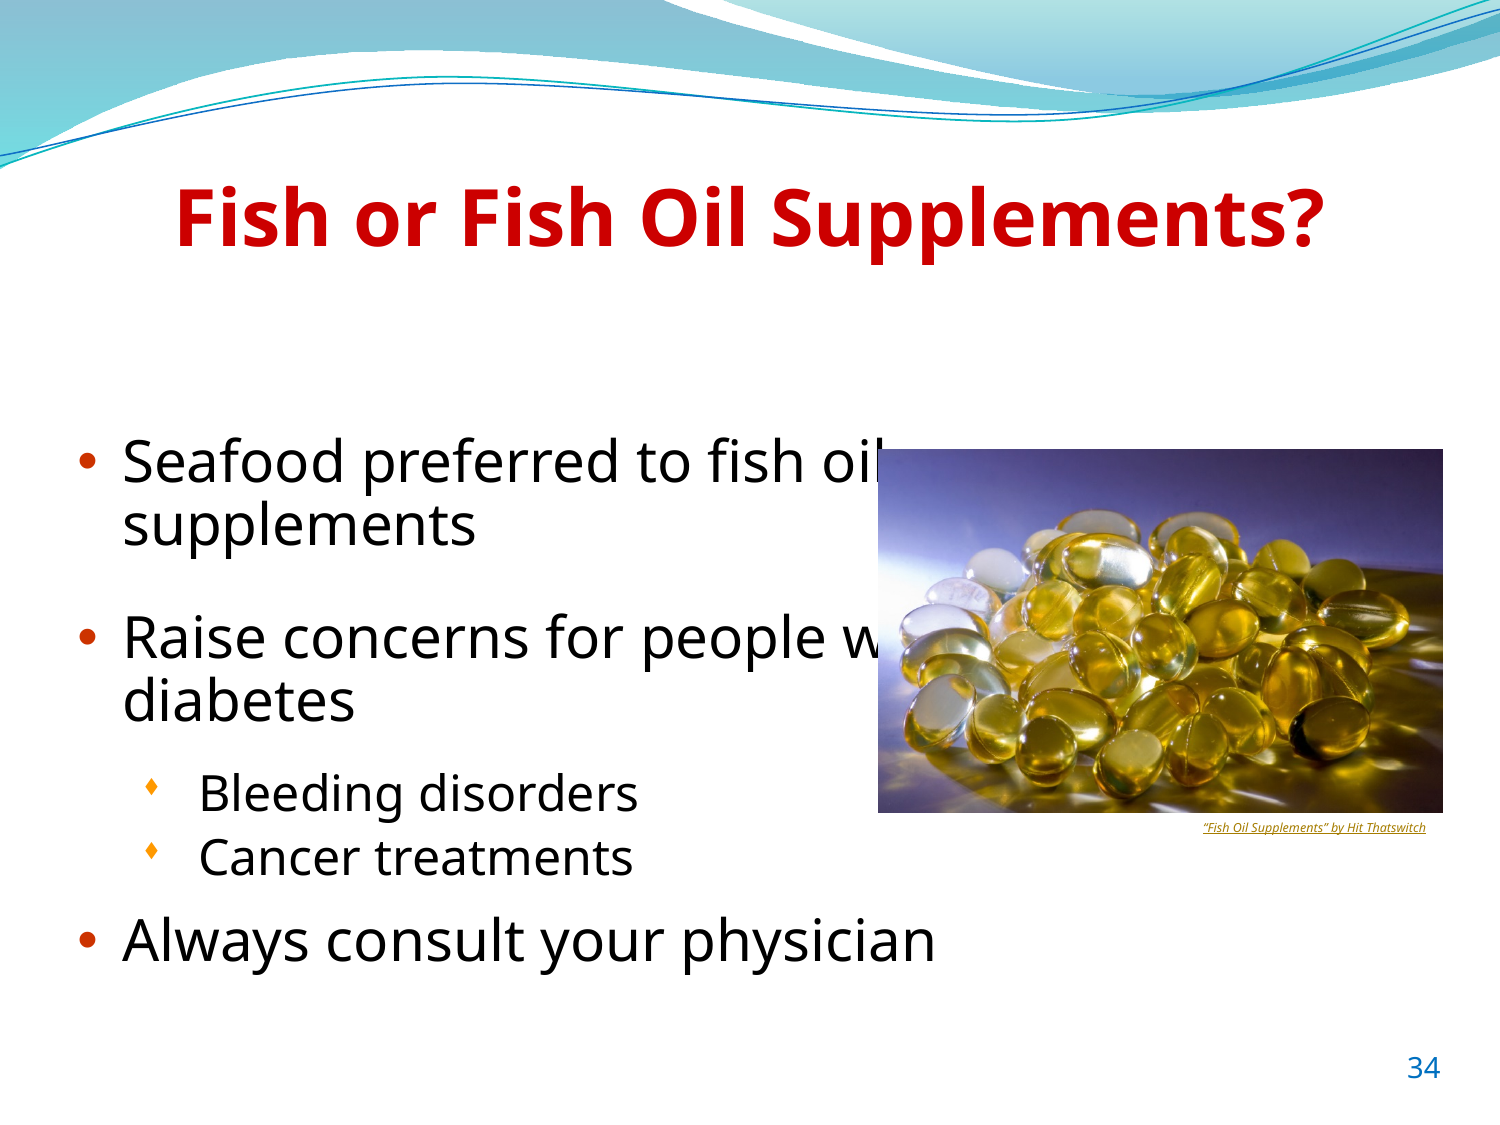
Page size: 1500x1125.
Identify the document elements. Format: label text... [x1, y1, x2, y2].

text_box “Fish Oil Supplements” by Hit Thatswitch [1171, 823, 1441, 845]
title Fish or Fish Oil Supplements? [0, 0, 1500, 263]
list Seafood preferred to fish oil supplements Raise concerns for people with diabetes Bleeding disorders Cancer treatments Always consult your physician [62, 425, 1038, 1013]
text_box 34 [1349, 1012, 1498, 1125]
picture [877, 449, 1443, 813]
